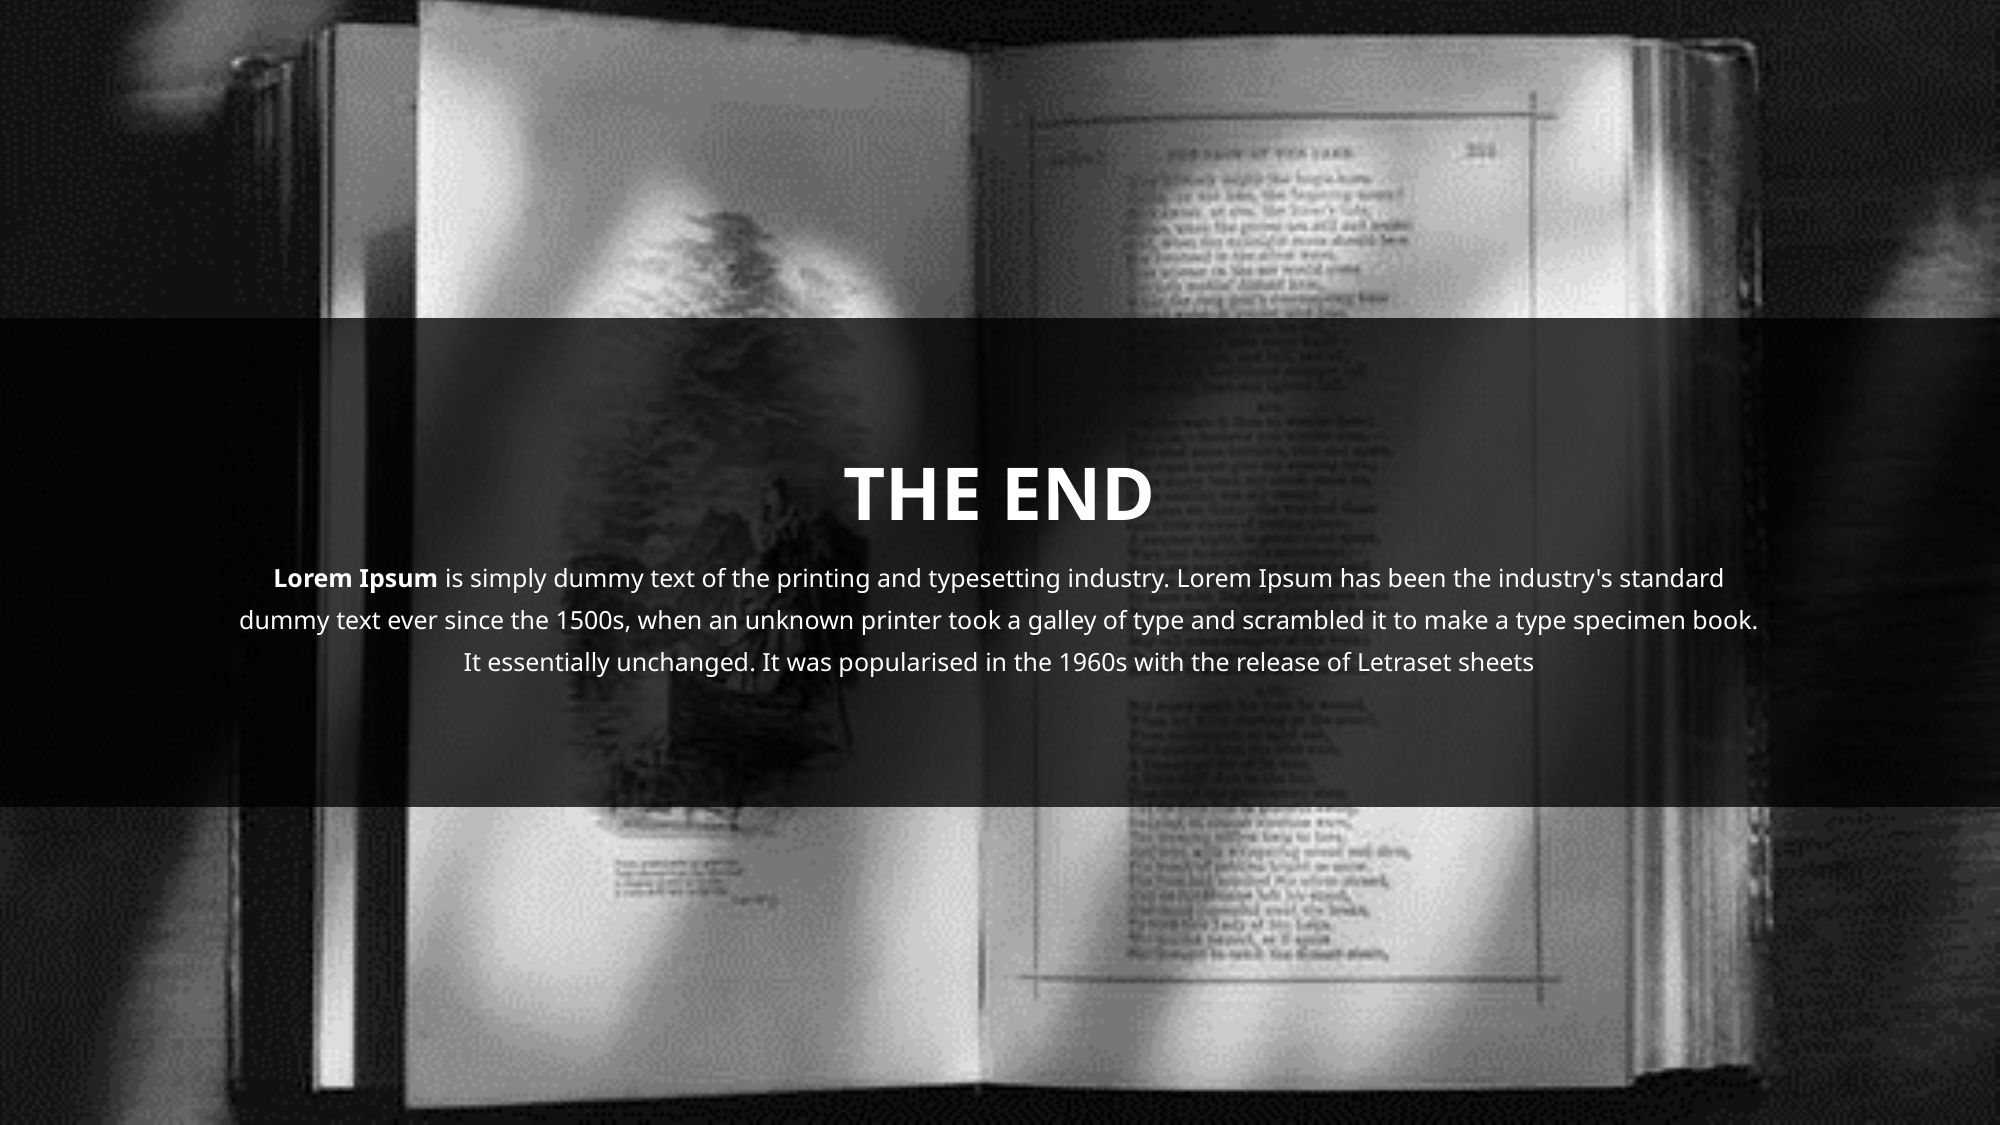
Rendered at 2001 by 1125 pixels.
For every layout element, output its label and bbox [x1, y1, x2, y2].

text_box [214, 439, 1786, 685]
picture [0, 0, 2000, 1125]
